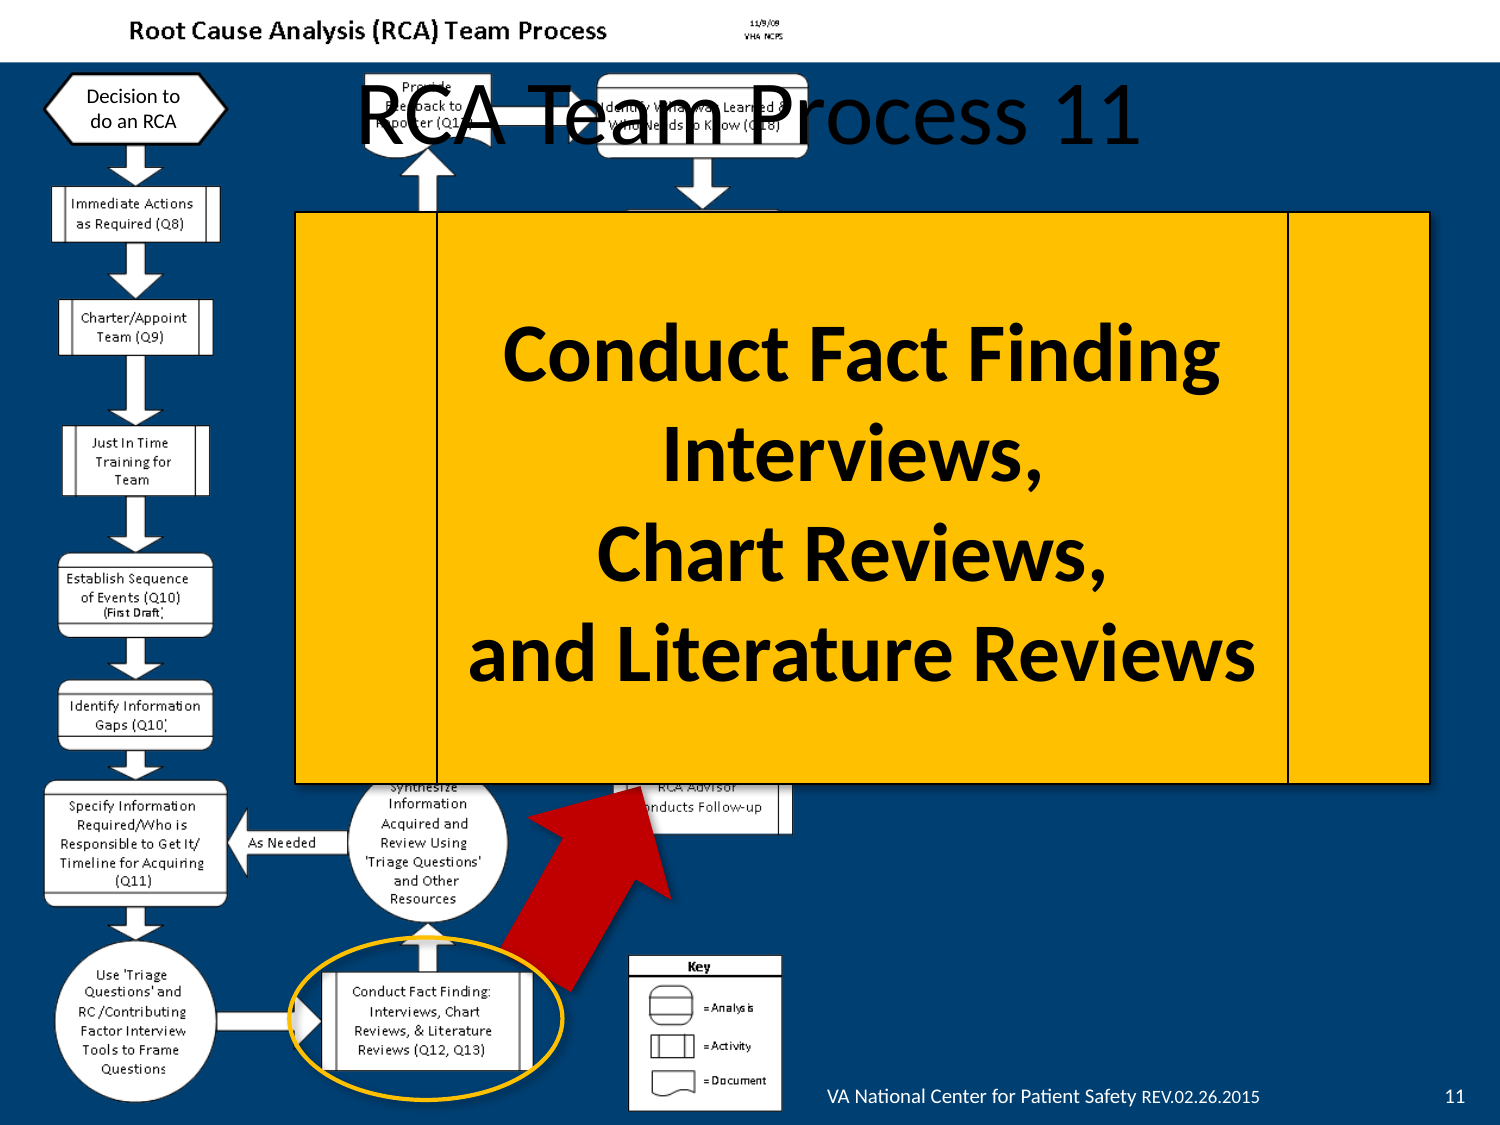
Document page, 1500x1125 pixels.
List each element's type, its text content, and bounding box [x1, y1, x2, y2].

text_box [287, 935, 565, 1103]
picture [39, 0, 816, 1125]
title RCA Team Process 11 [75, 45, 1425, 233]
text_box [499, 797, 674, 995]
text_box Conduct Fact Finding Interviews, Chart Reviews, and Literature Reviews [293, 210, 1432, 786]
